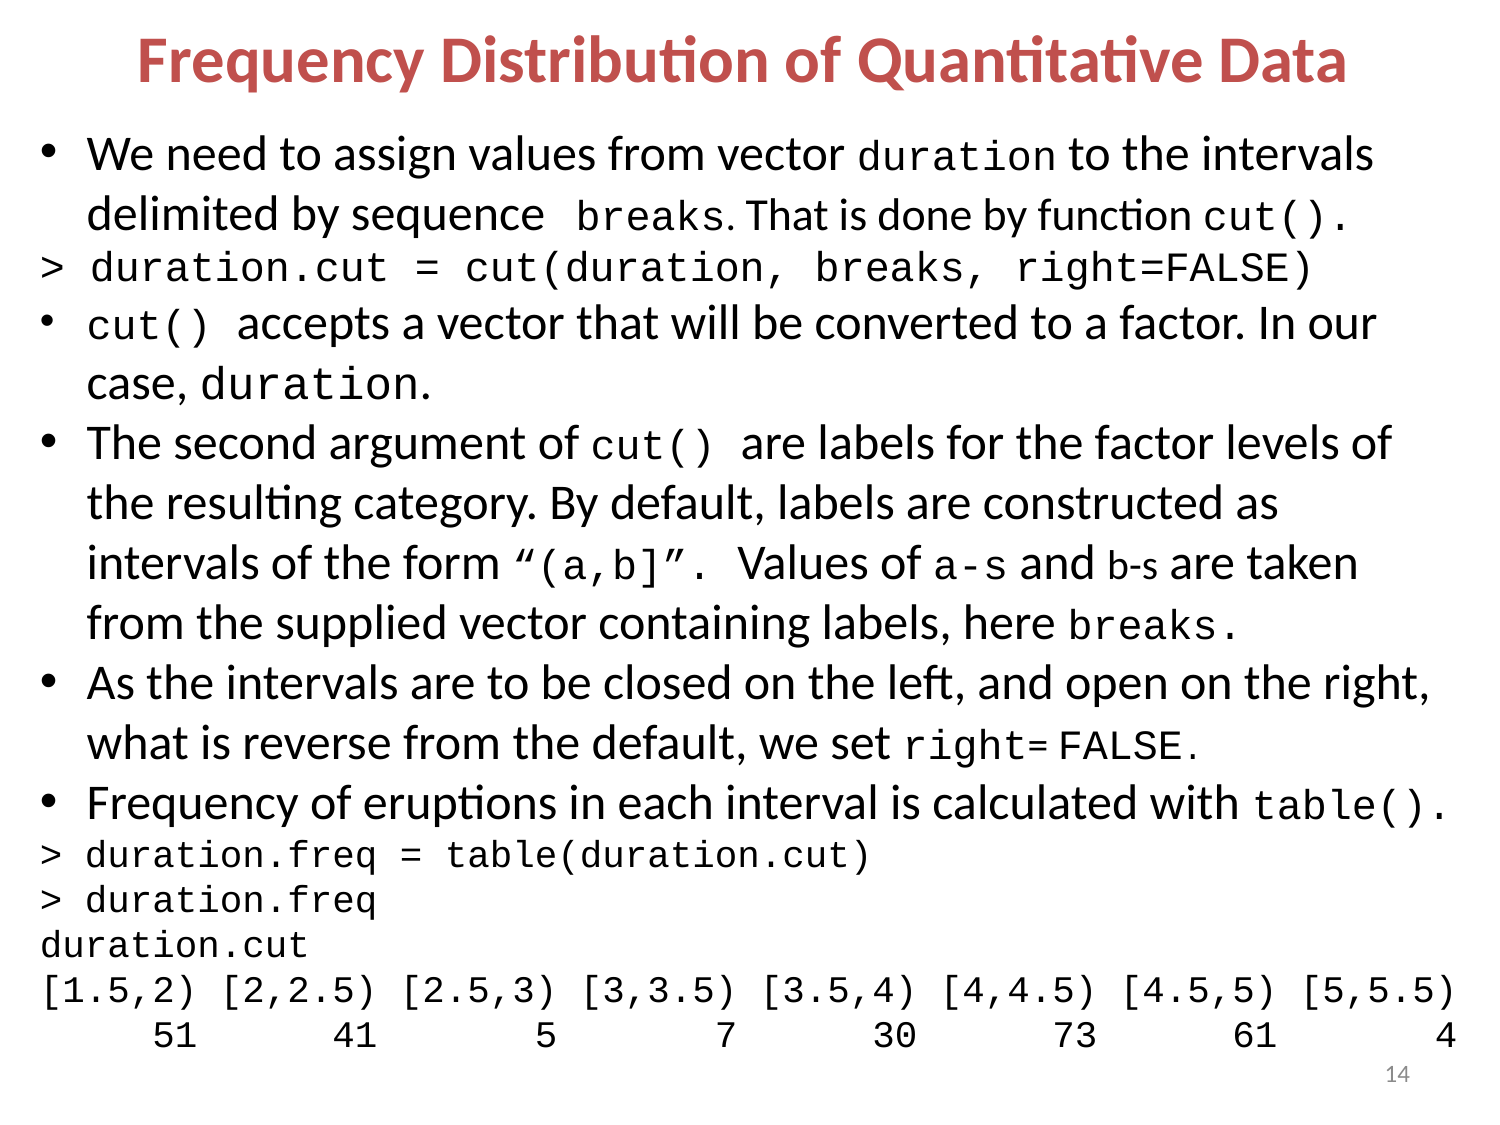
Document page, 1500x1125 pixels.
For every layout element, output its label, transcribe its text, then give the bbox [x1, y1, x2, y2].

text_box We need to assign values from vector duration to the intervals delimited by sequence breaks. That is done by function cut(). > duration.cut = cut(duration, breaks, right=FALSE) cut() accepts a vector that will be converted to a factor. In our case, duration. The second argument of cut() are labels for the factor levels of the resulting category. By default, labels are constructed as intervals of the form “(a,b]”. Values of a-s and b-s are taken from the supplied vector containing labels, here breaks. As the intervals are to be closed on the left, and open on the right, what is reverse from the default, we set right= FALSE. Frequency of eruptions in each interval is calculated with table(). > duration.freq = table(duration.cut) > duration.freq duration.cut [1.5,2) [2,2.5) [2.5,3) [3,3.5) [3.5,4) [4,4.5) [4.5,5) [5,5.5) 51 41 5 7 30 73 61 4 [24, 112, 1475, 1063]
title Frequency Distribution of Quantitative Data [106, 6, 1382, 107]
slide_number 14 [1074, 1042, 1425, 1103]
